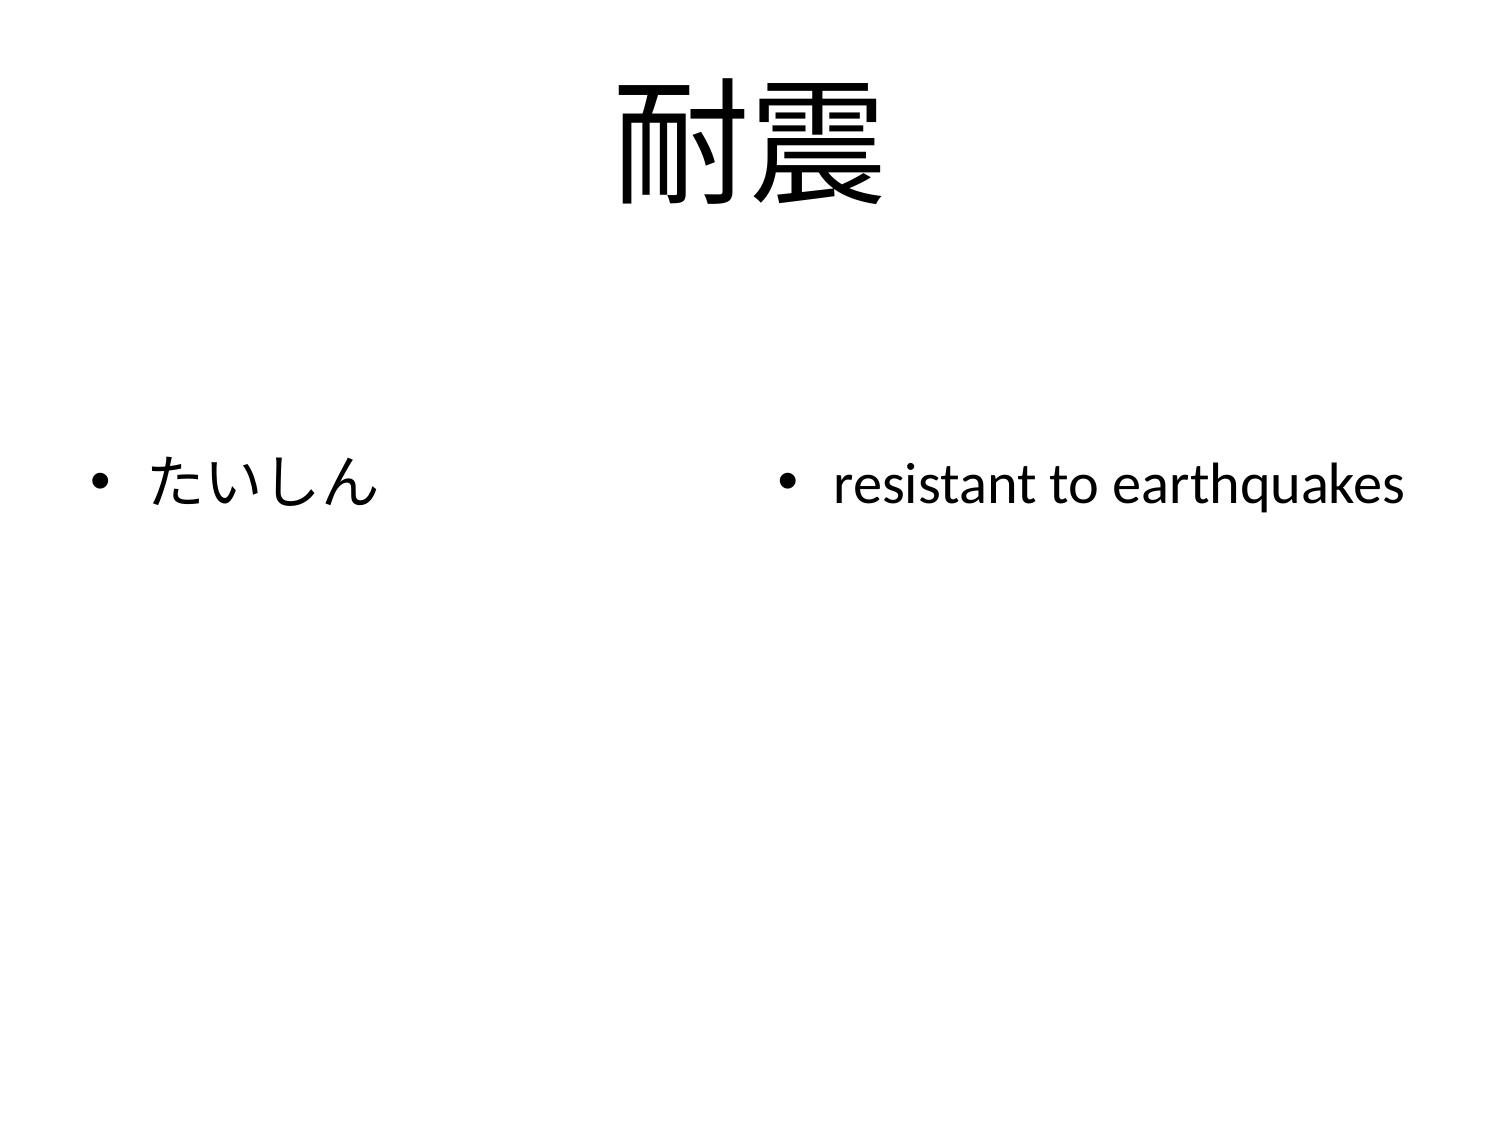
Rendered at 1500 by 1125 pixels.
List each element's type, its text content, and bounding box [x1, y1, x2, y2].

list resistant to earthquakes [762, 437, 1426, 1006]
list たいしん [74, 437, 738, 1006]
title 耐震 [74, 44, 1426, 233]
